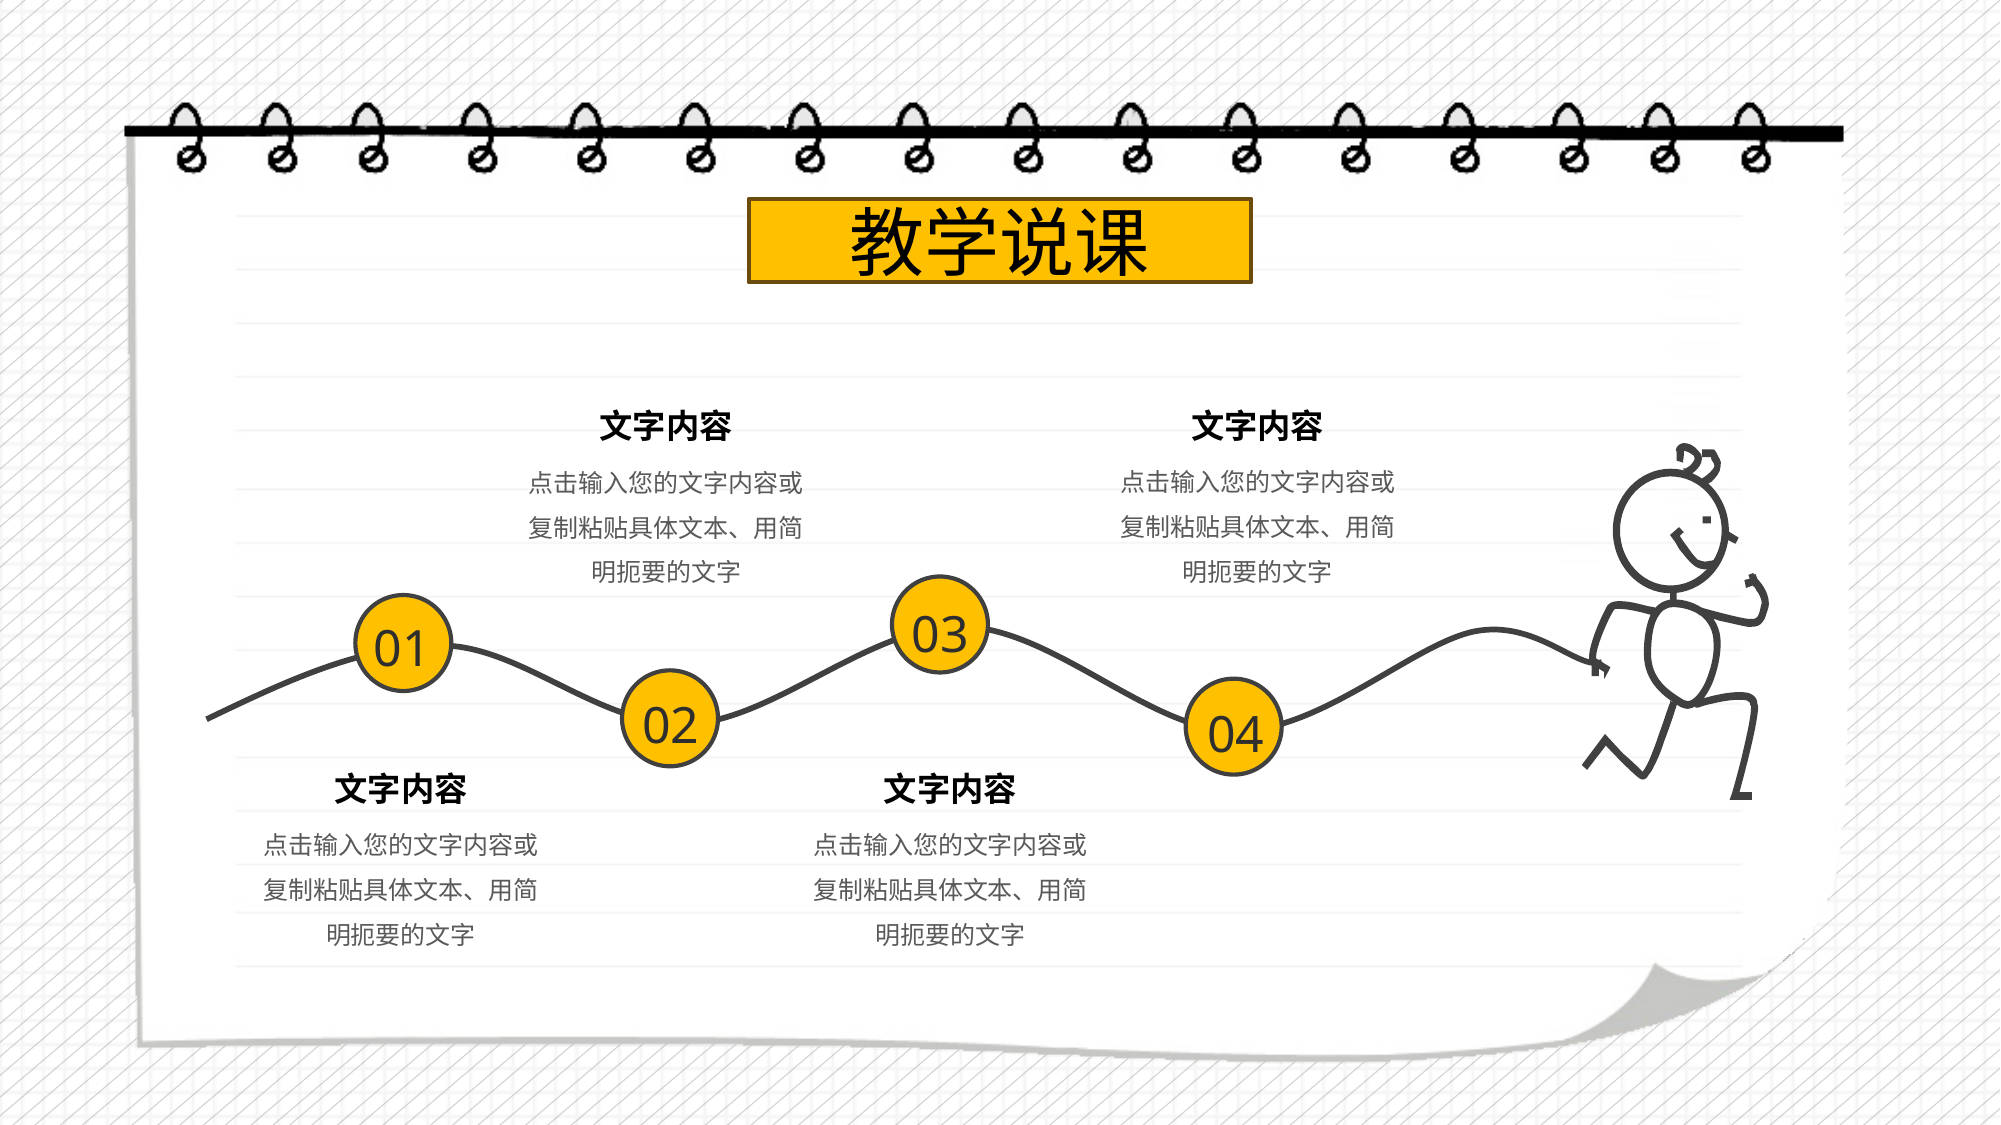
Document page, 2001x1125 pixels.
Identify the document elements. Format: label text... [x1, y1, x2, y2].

text_box [725, 630, 1185, 722]
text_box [1581, 443, 1769, 800]
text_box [891, 576, 995, 673]
picture [0, 0, 2000, 1125]
text_box [1241, 628, 1581, 723]
text_box [206, 645, 621, 721]
text_box 点击输入您的文字内容或复制粘贴具体文本、用简明扼要的文字 [789, 816, 1112, 957]
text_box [621, 670, 725, 767]
text_box 点击输入您的文字内容或复制粘贴具体文本、用简明扼要的文字 [1096, 453, 1419, 594]
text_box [355, 595, 457, 691]
text_box 文字内容 [215, 760, 587, 816]
text_box 文字内容 [764, 760, 1137, 816]
text_box 点击输入您的文字内容或复制粘贴具体文本、用简明扼要的文字 [240, 816, 562, 957]
text_box 教学说课 [748, 199, 1252, 283]
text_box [1185, 678, 1290, 775]
text_box 文字内容 [480, 398, 852, 453]
text_box 点击输入您的文字内容或复制粘贴具体文本、用简明扼要的文字 [505, 453, 828, 595]
text_box 文字内容 [1072, 397, 1444, 453]
